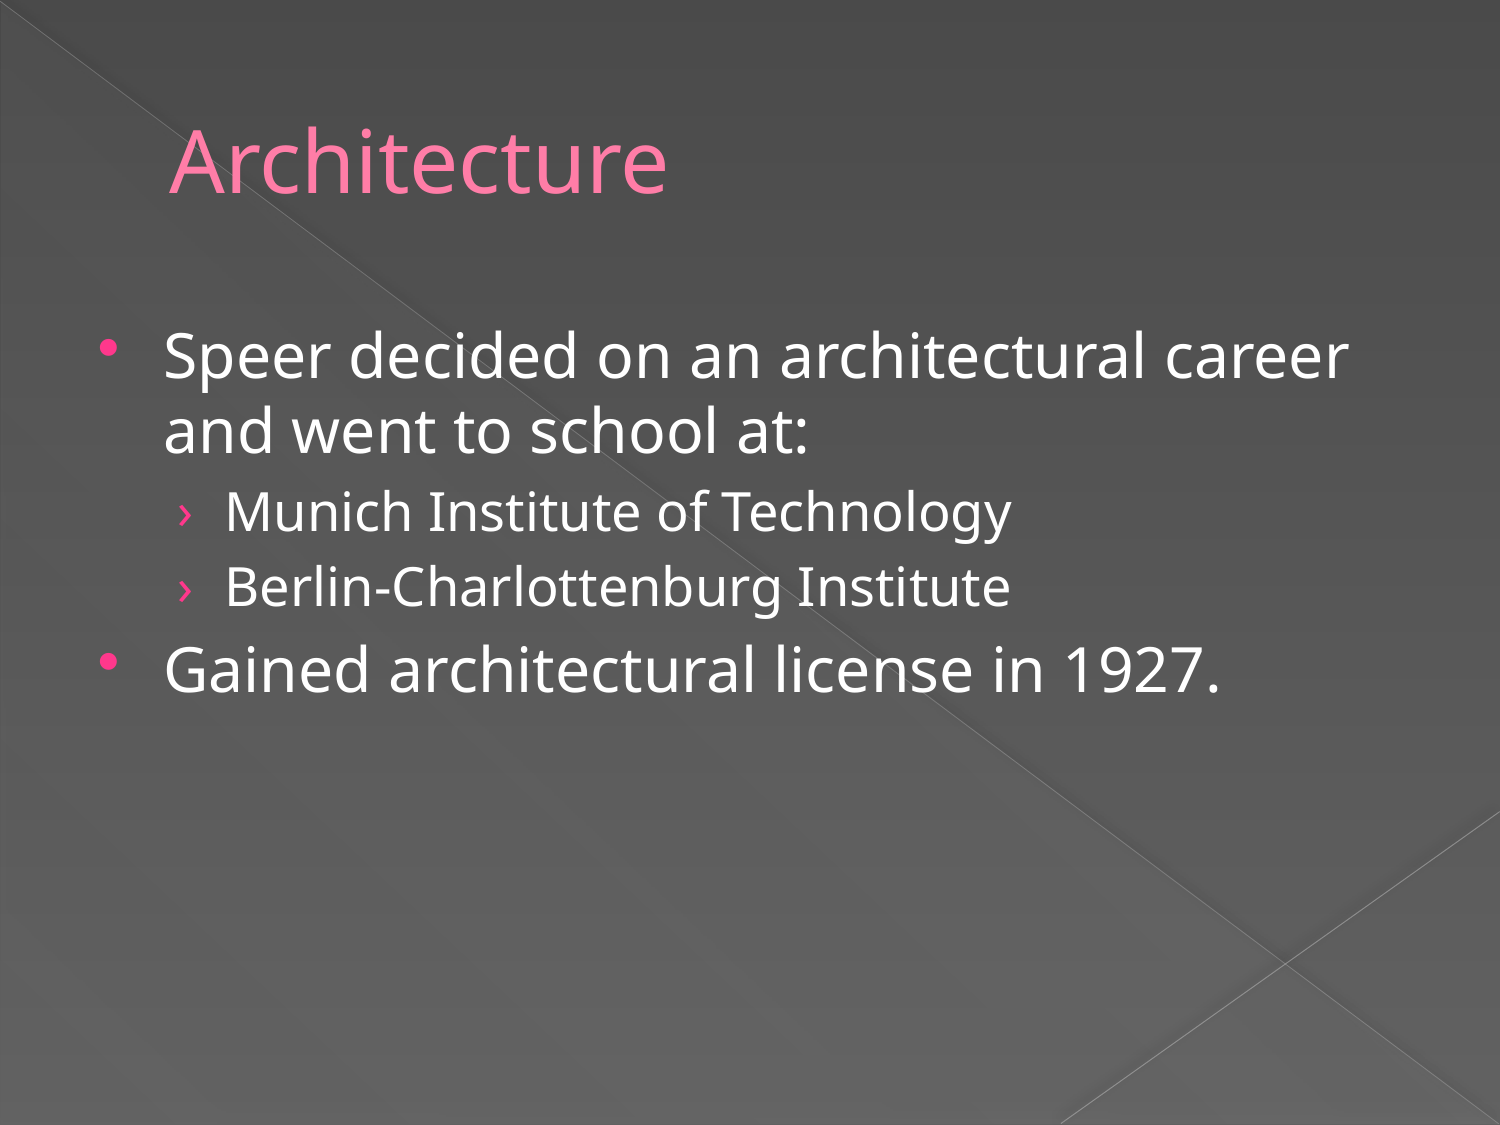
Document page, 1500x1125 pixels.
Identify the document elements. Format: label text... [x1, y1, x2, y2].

title Architecture [75, 43, 1425, 274]
list Speer decided on an architectural career and went to school at: Munich Institute of Technology Berlin-Charlottenburg Institute Gained architectural license in 1927. [75, 308, 1425, 1059]
